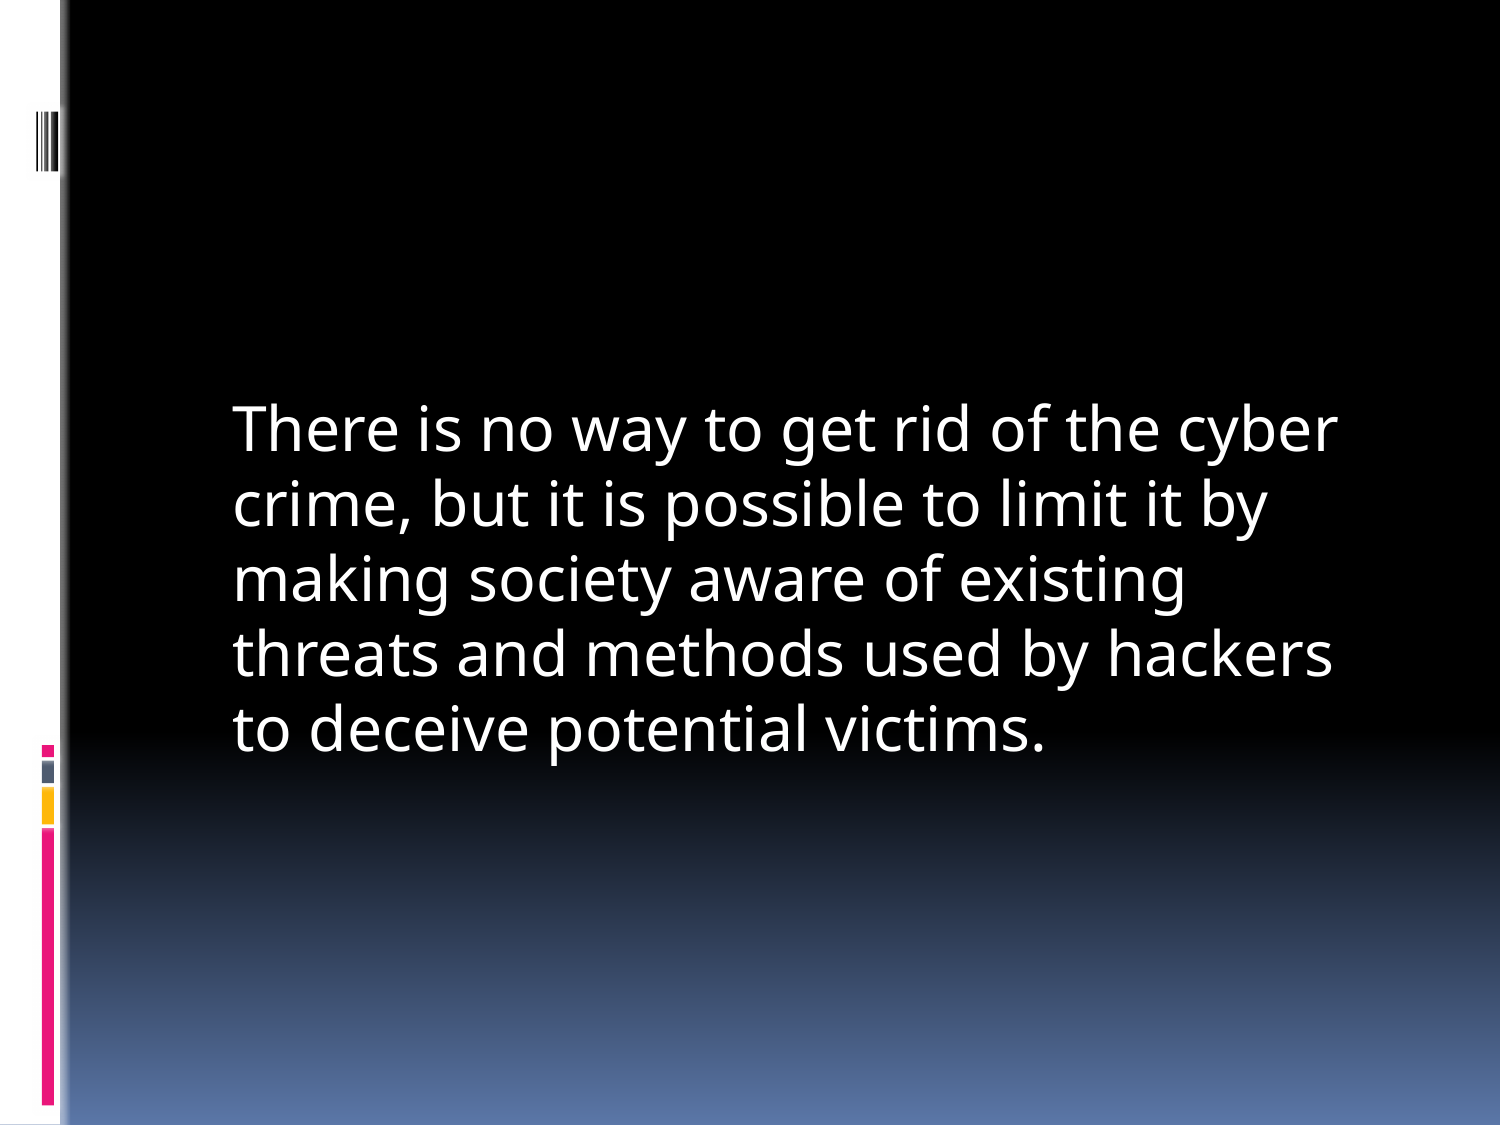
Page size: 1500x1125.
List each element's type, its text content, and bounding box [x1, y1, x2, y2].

list There is no way to get rid of the cyber crime, but it is possible to limit it by making society aware of existing threats and methods used by hackers to deceive potential victims. [150, 292, 1425, 1043]
